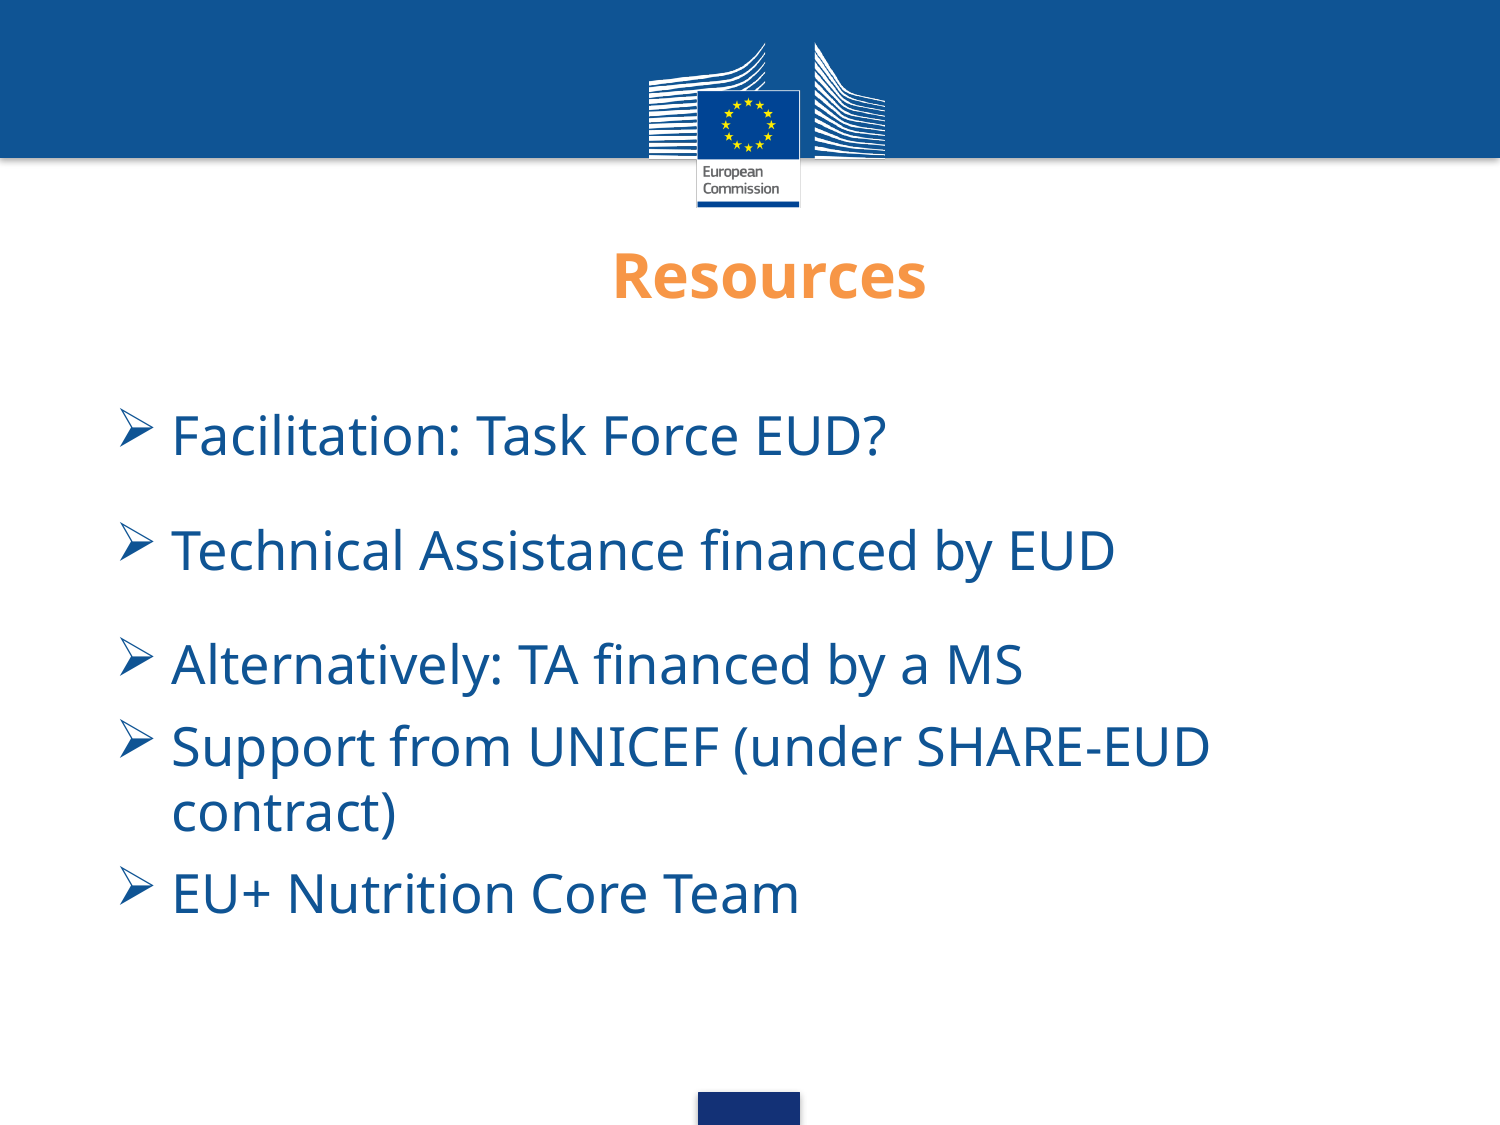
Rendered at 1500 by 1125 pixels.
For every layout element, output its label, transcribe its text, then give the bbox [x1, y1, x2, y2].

picture [649, 42, 885, 196]
list Facilitation: Task Force EUD? Technical Assistance financed by EUD Alternatively: TA financed by a MS Support from UNICEF (under SHARE-EUD contract) EU+ Nutrition Core Team [100, 361, 1412, 1012]
title Resources [64, 196, 1415, 350]
